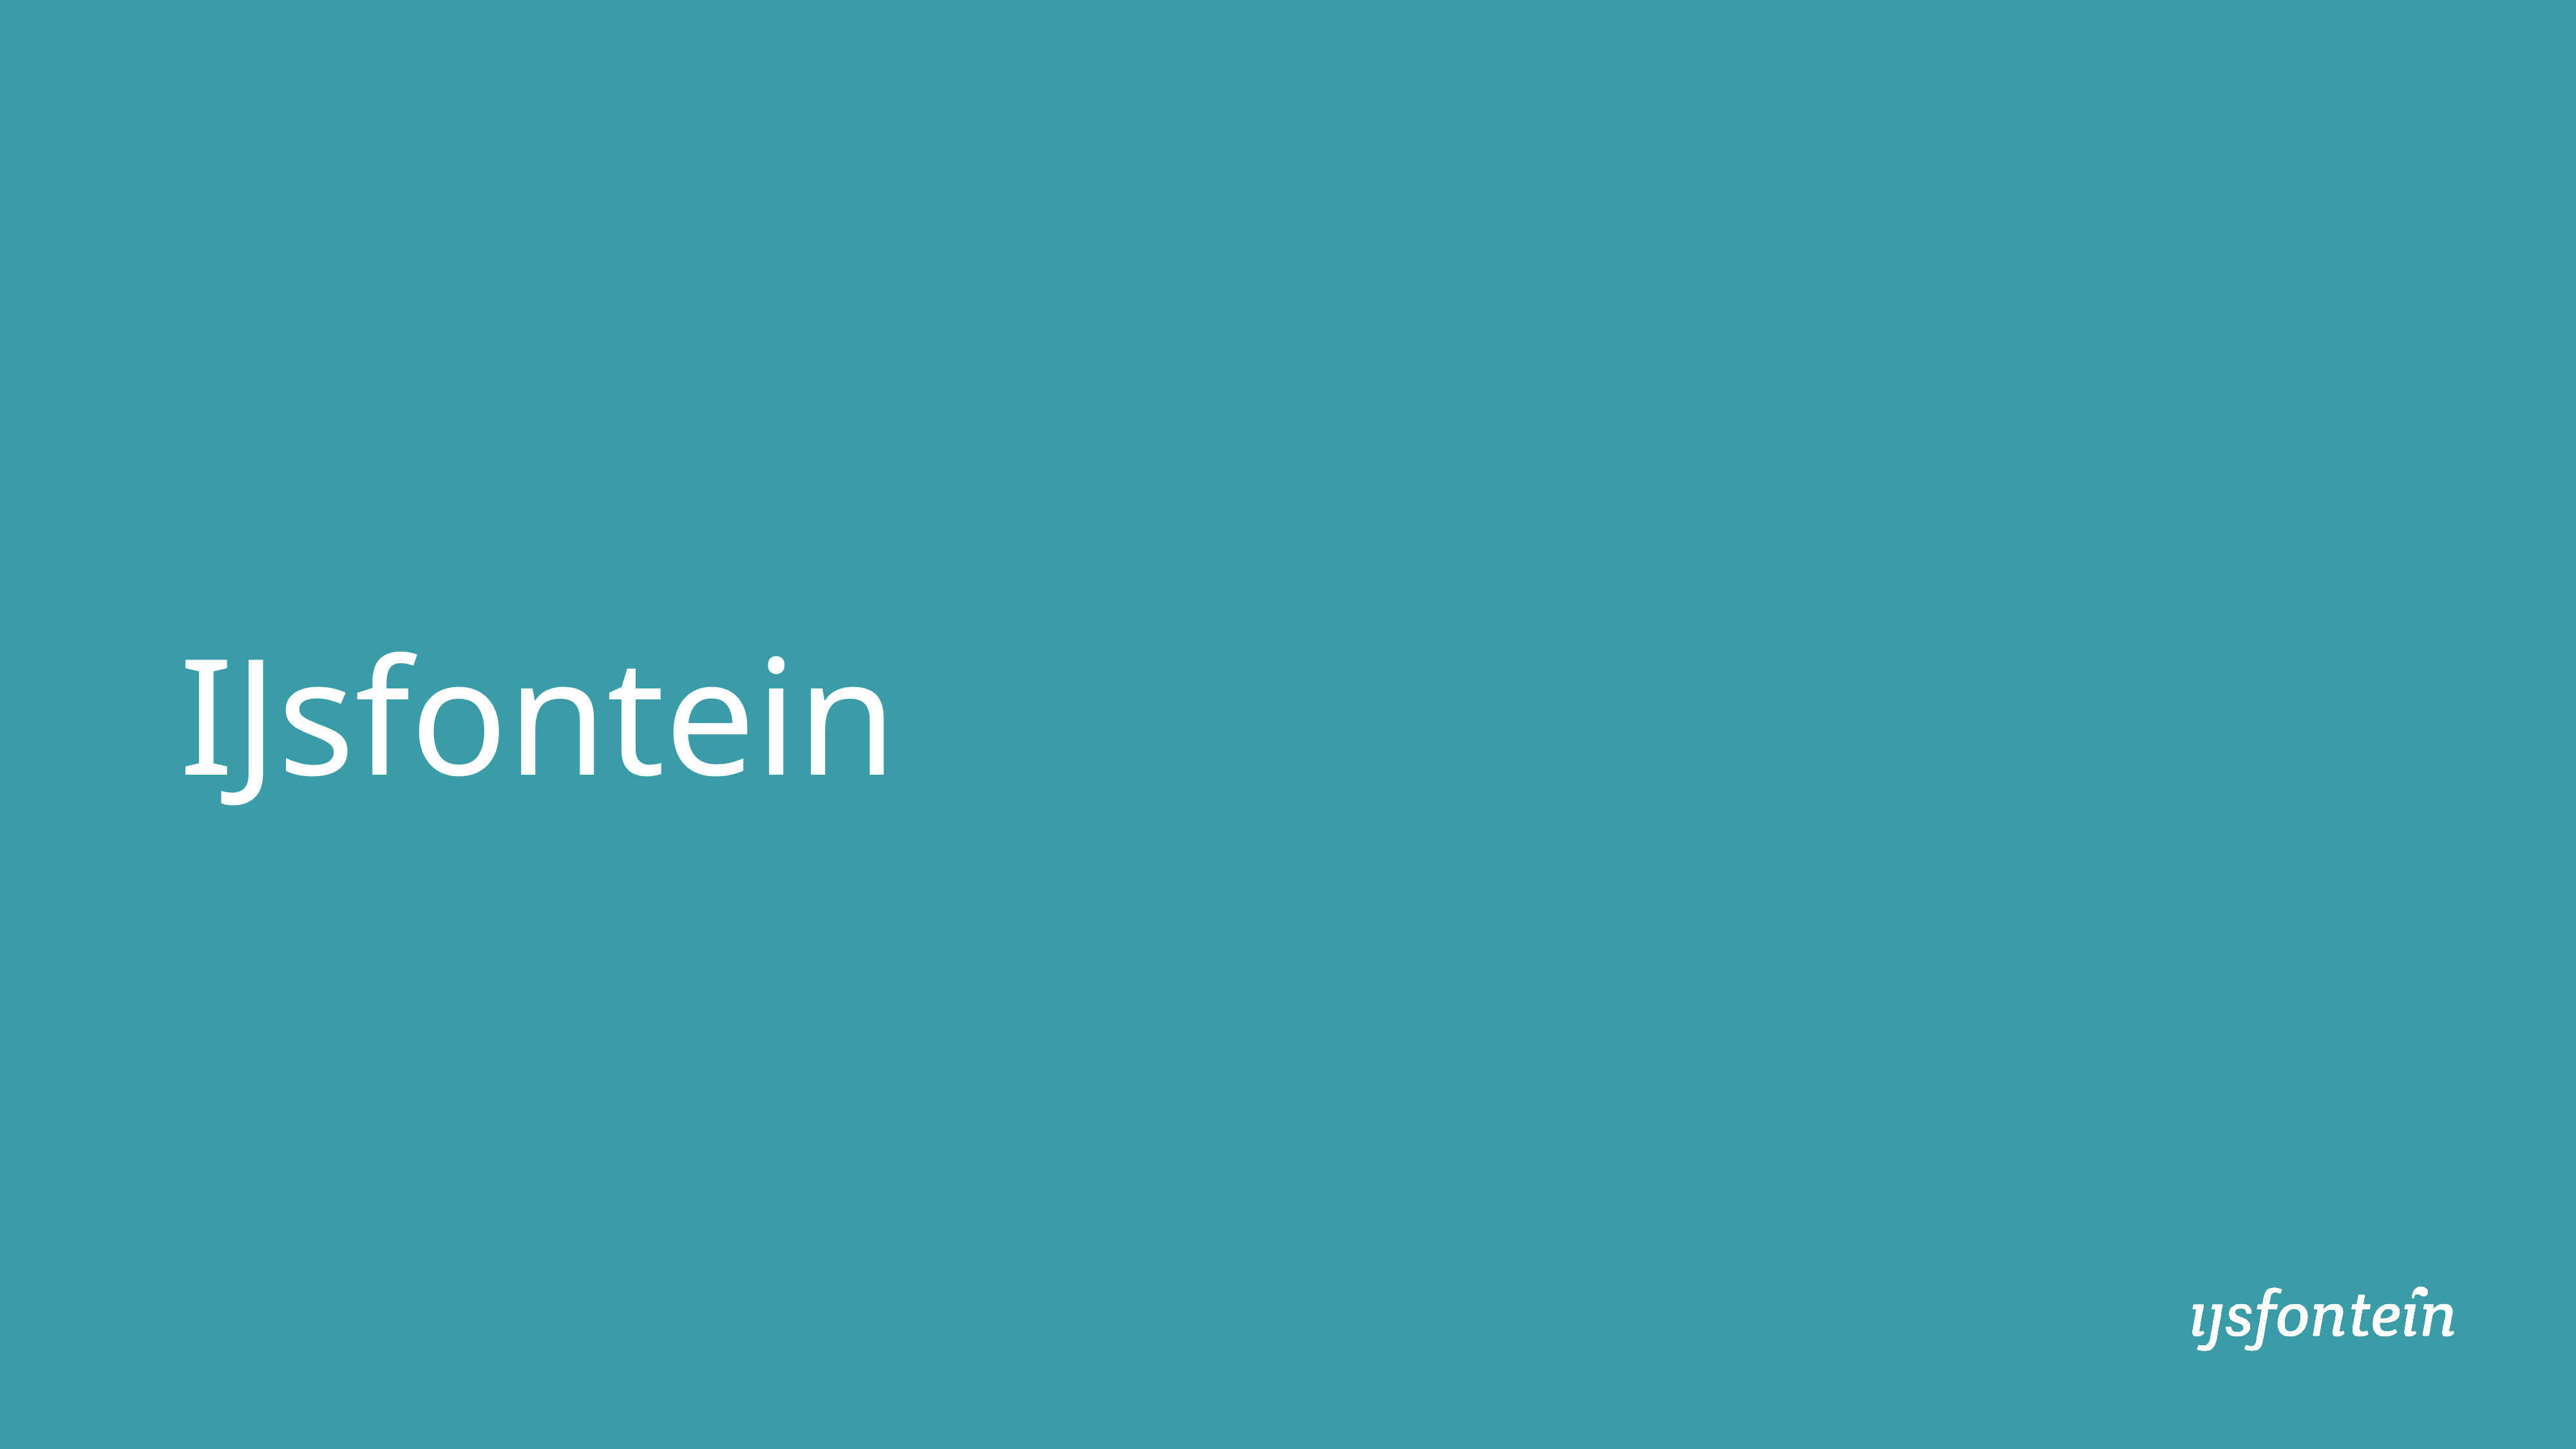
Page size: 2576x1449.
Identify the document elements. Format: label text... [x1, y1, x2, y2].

picture [2192, 1286, 2454, 1352]
text_box IJsfontein [175, 631, 1902, 818]
